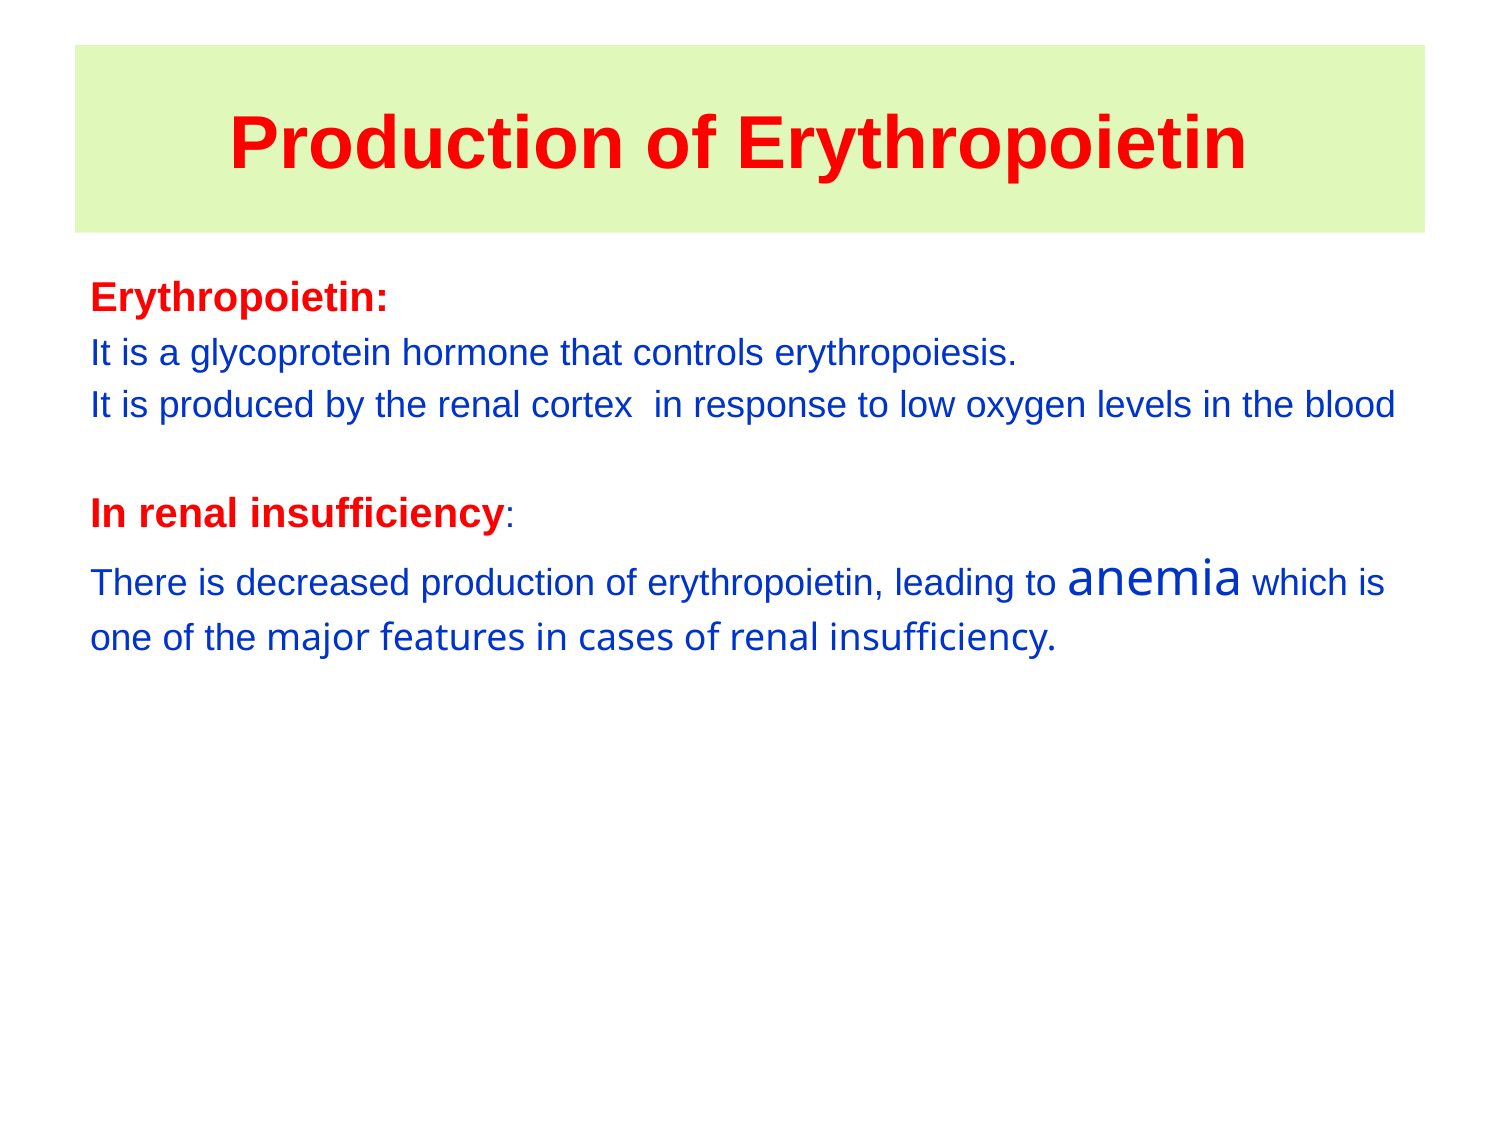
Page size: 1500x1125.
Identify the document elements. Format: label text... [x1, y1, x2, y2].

list Erythropoietin: It is a glycoprotein hormone that controls erythropoiesis. It is produced by the renal cortex in response to low oxygen levels in the blood In renal insufficiency: There is decreased production of erythropoietin, leading to anemia which is one of the major features in cases of renal insufficiency. [75, 262, 1425, 1005]
title Production of Erythropoietin [75, 45, 1425, 233]
